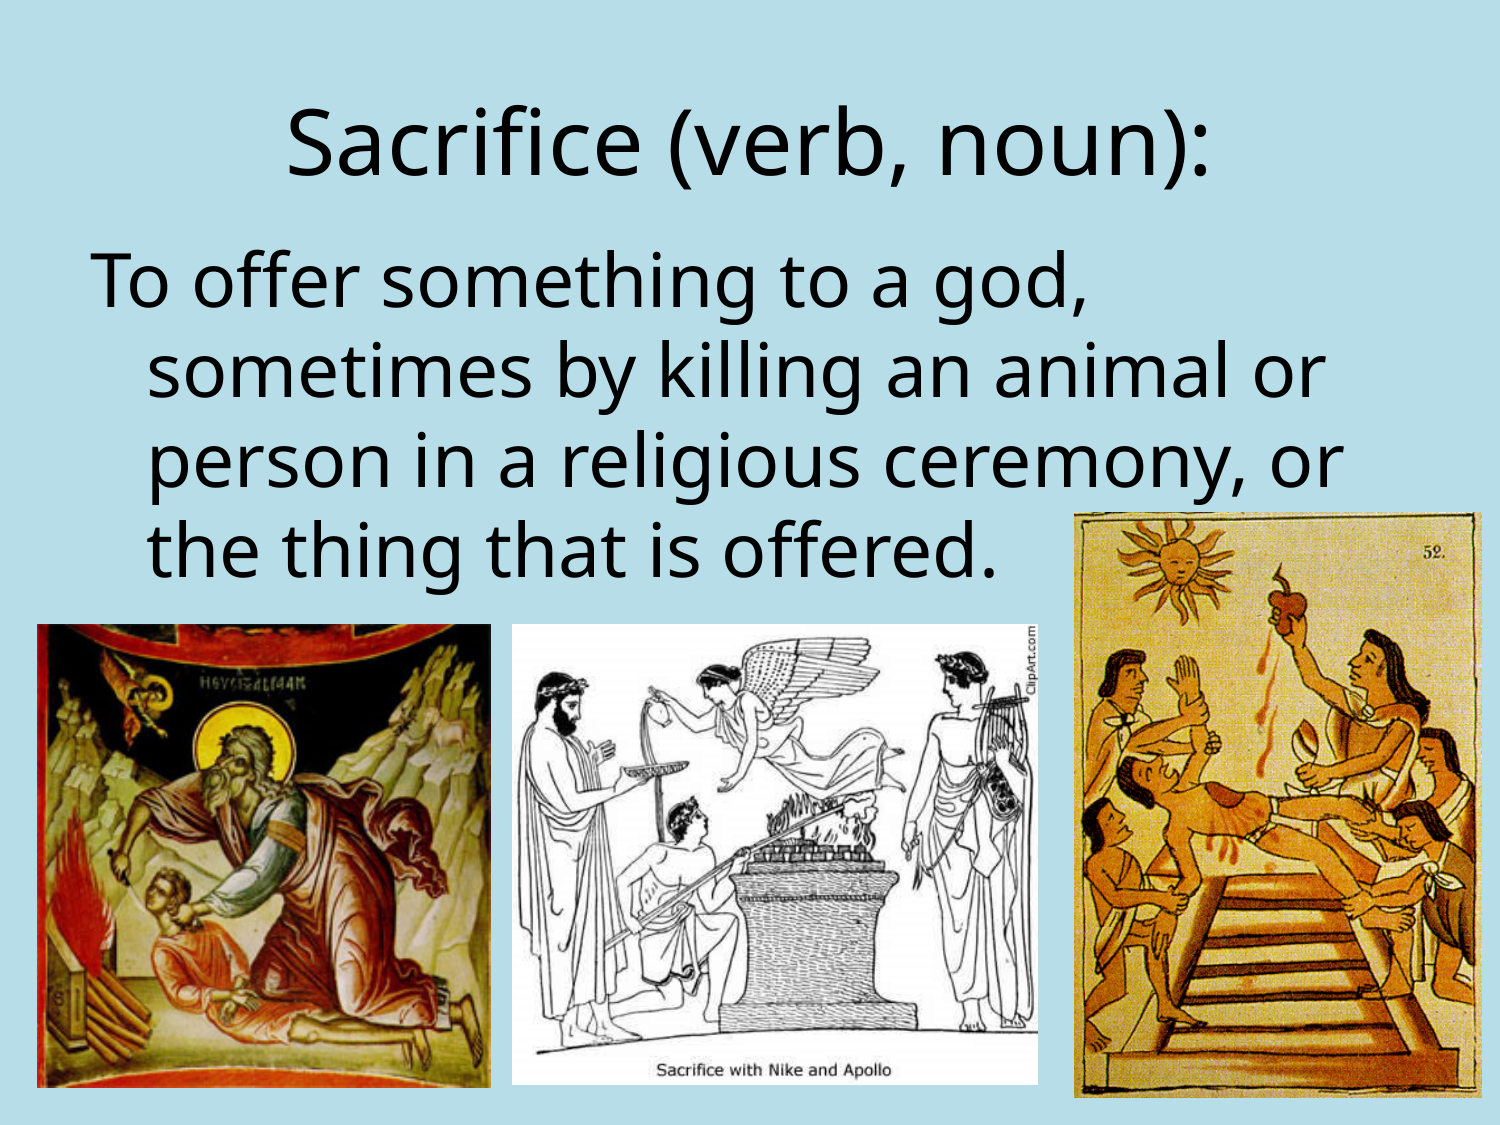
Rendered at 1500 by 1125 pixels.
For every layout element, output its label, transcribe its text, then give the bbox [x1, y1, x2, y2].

picture [1074, 512, 1483, 1098]
title Sacrifice (verb, noun): [75, 45, 1425, 224]
picture [37, 624, 492, 1088]
list To offer something to a god, sometimes by killing an animal or person in a religious ceremony, or the thing that is offered. [75, 224, 1425, 500]
picture [512, 624, 1038, 1085]
